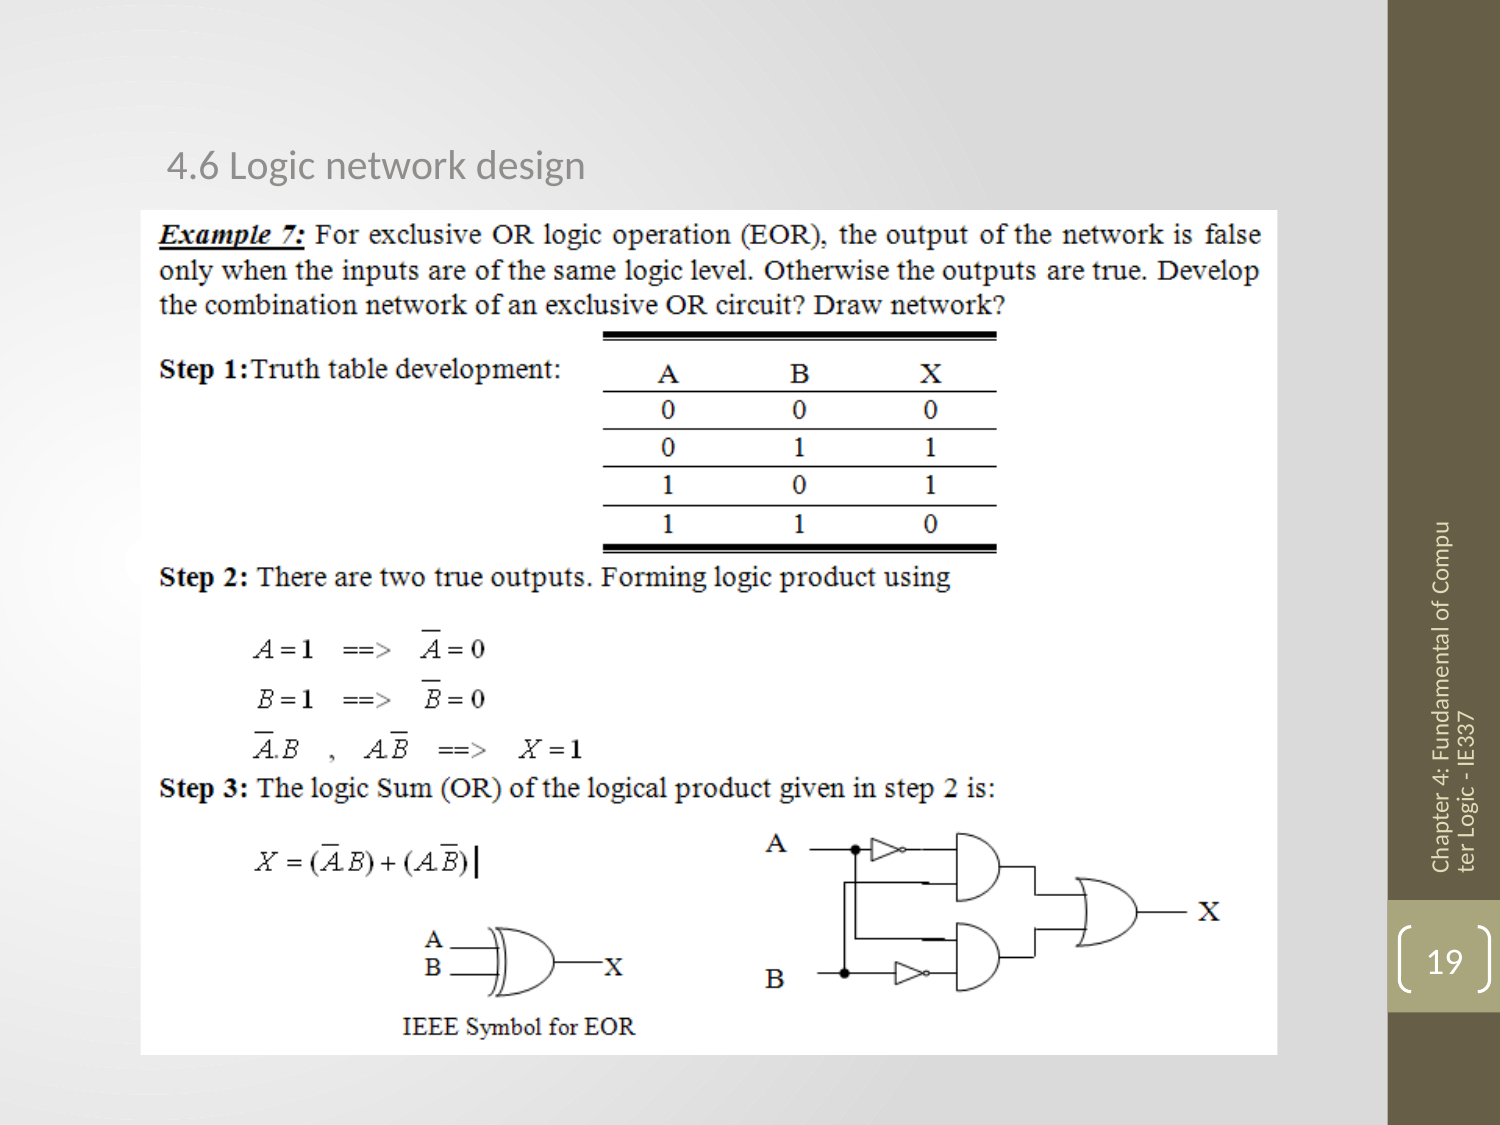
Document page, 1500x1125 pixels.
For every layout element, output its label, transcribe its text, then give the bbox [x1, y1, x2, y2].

subtitle [117, 105, 1325, 200]
text_box 4.6 Logic network design [142, 130, 1350, 225]
picture [140, 210, 1278, 1056]
slide_number 19 [1397, 925, 1492, 994]
footer Chapter 4: Fundamental of Computer Logic - IE337 [1408, 500, 1469, 889]
